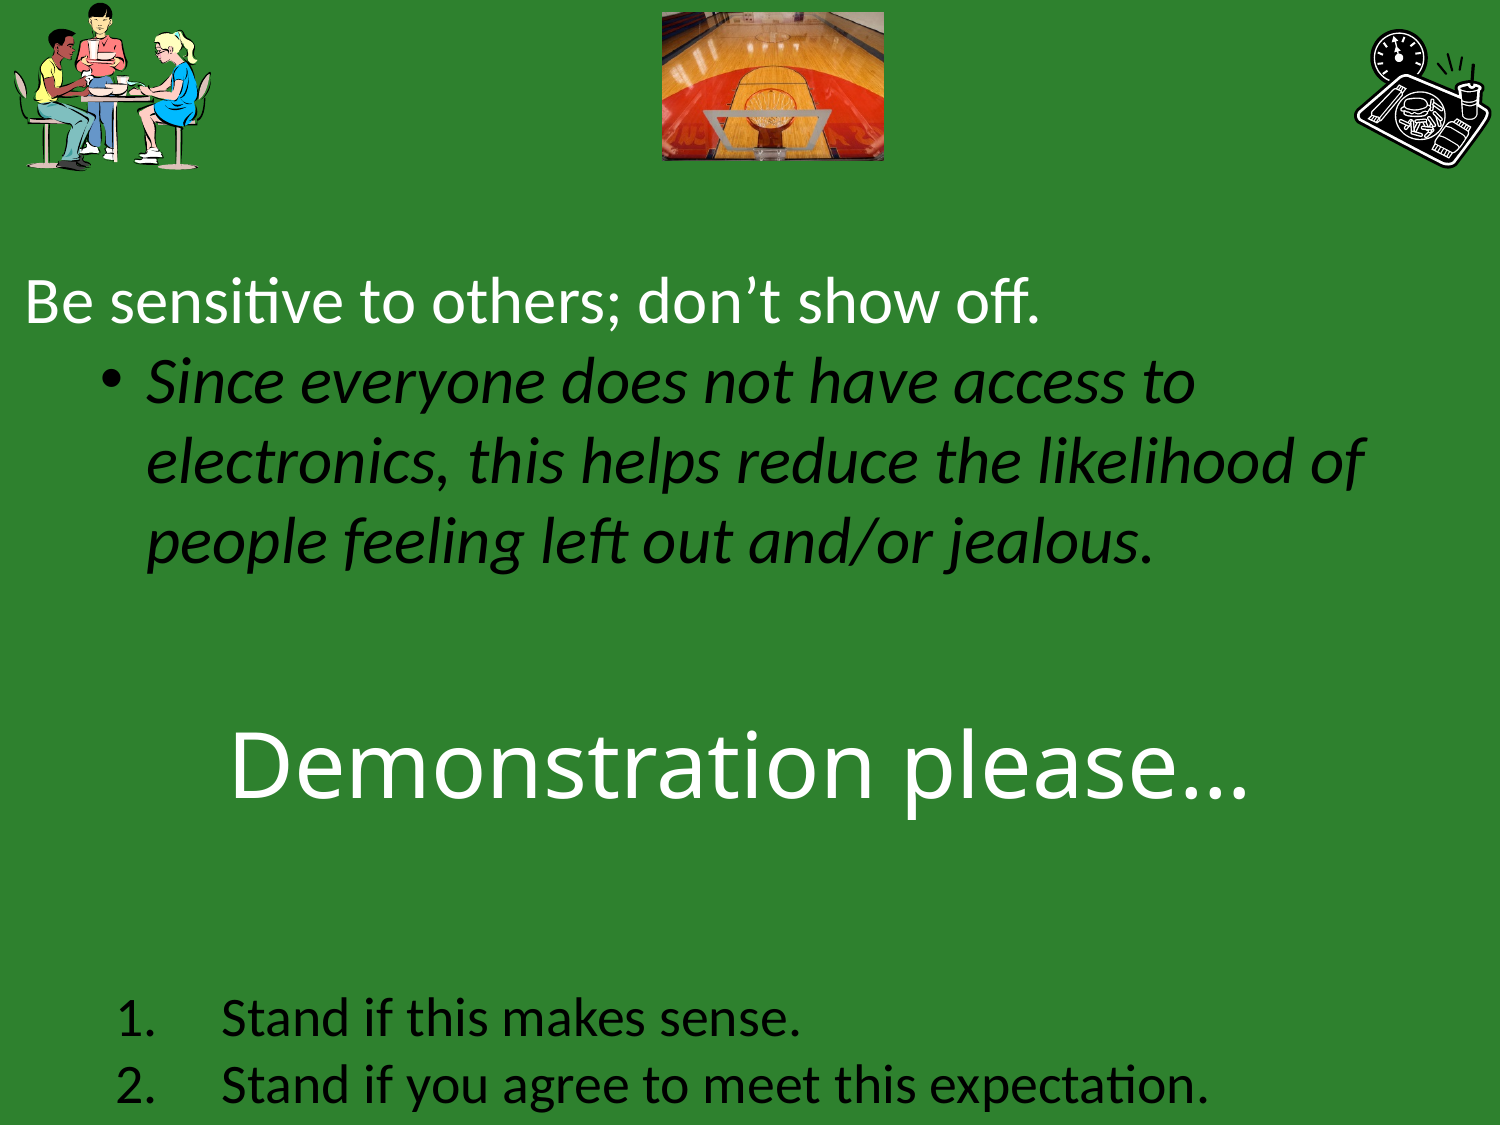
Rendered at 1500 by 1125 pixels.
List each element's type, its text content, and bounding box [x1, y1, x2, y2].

text_box Be sensitive to others; don’t show off. Since everyone does not have access to electronics, this helps reduce the likelihood of people feeling left out and/or jealous. [9, 249, 1485, 665]
text_box Stand if this makes sense. Stand if you agree to meet this expectation. [100, 972, 1451, 1123]
text_box Demonstration please… [212, 699, 1268, 824]
picture [662, 12, 885, 161]
picture [1351, 28, 1493, 172]
picture [9, 0, 216, 172]
